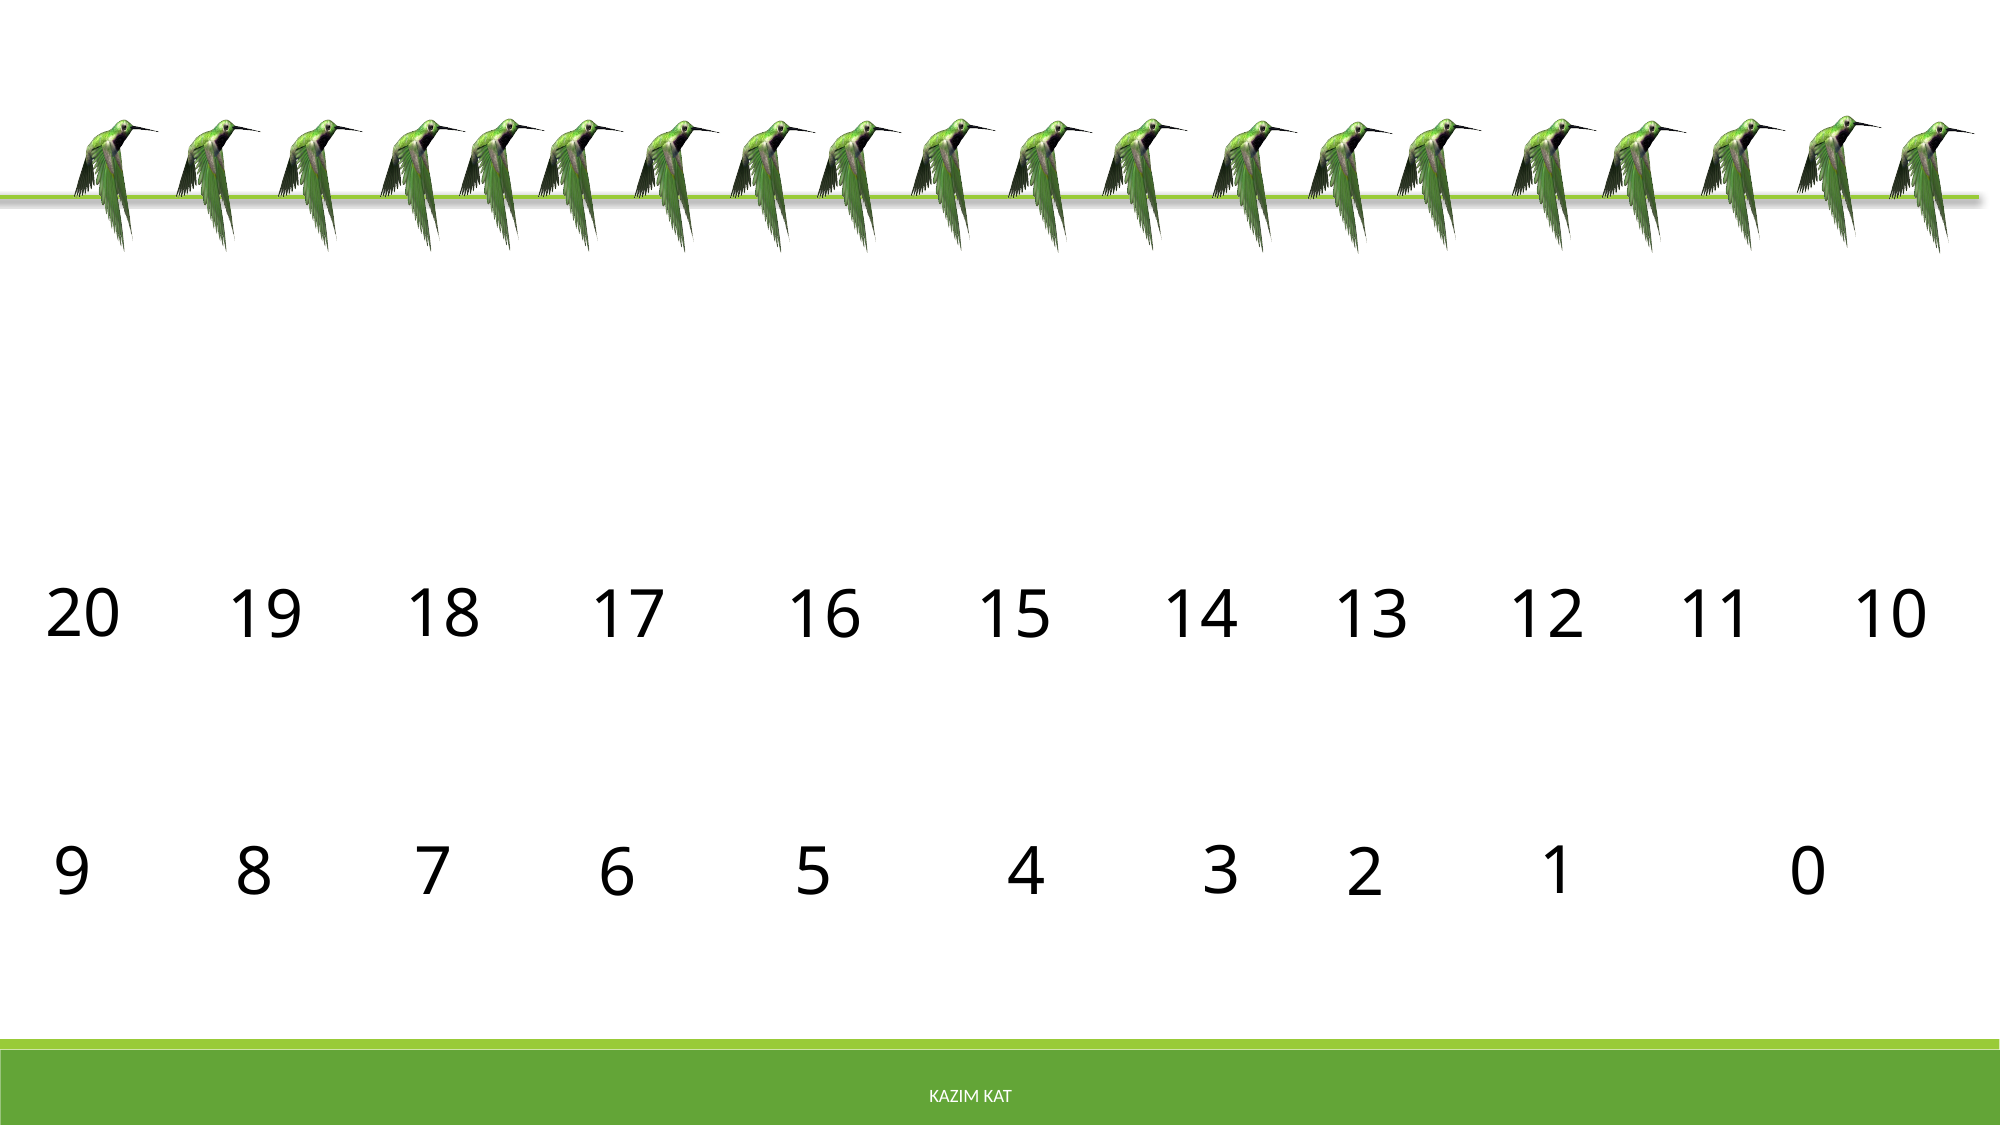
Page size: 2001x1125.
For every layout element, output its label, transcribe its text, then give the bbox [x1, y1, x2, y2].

text_box 17 [575, 563, 780, 659]
text_box 1 [1524, 819, 1730, 914]
text_box 14 [1147, 563, 1346, 658]
picture [1492, 34, 1977, 261]
text_box 18 [391, 562, 596, 658]
footer Kazım KAT [575, 1065, 1367, 1125]
picture [1192, 37, 1485, 261]
text_box 5 [779, 820, 985, 916]
text_box 7 [399, 820, 605, 915]
text_box 16 [771, 563, 977, 658]
picture [54, 37, 1190, 260]
text_box 12 [1494, 563, 1692, 658]
text_box 13 [1346, 563, 1494, 658]
text_box 19 [212, 563, 391, 658]
text_box 11 [1692, 563, 1837, 658]
text_box 3 [1187, 819, 1392, 915]
text_box 9 [39, 820, 220, 915]
text_box 6 [583, 821, 779, 916]
text_box 2 [1332, 821, 1537, 917]
text_box 10 [1837, 563, 2000, 658]
text_box 8 [220, 820, 424, 916]
text_box 15 [977, 563, 1147, 658]
text_box 20 [30, 562, 234, 658]
text_box 0 [1774, 820, 1980, 916]
text_box 4 [992, 820, 1187, 915]
